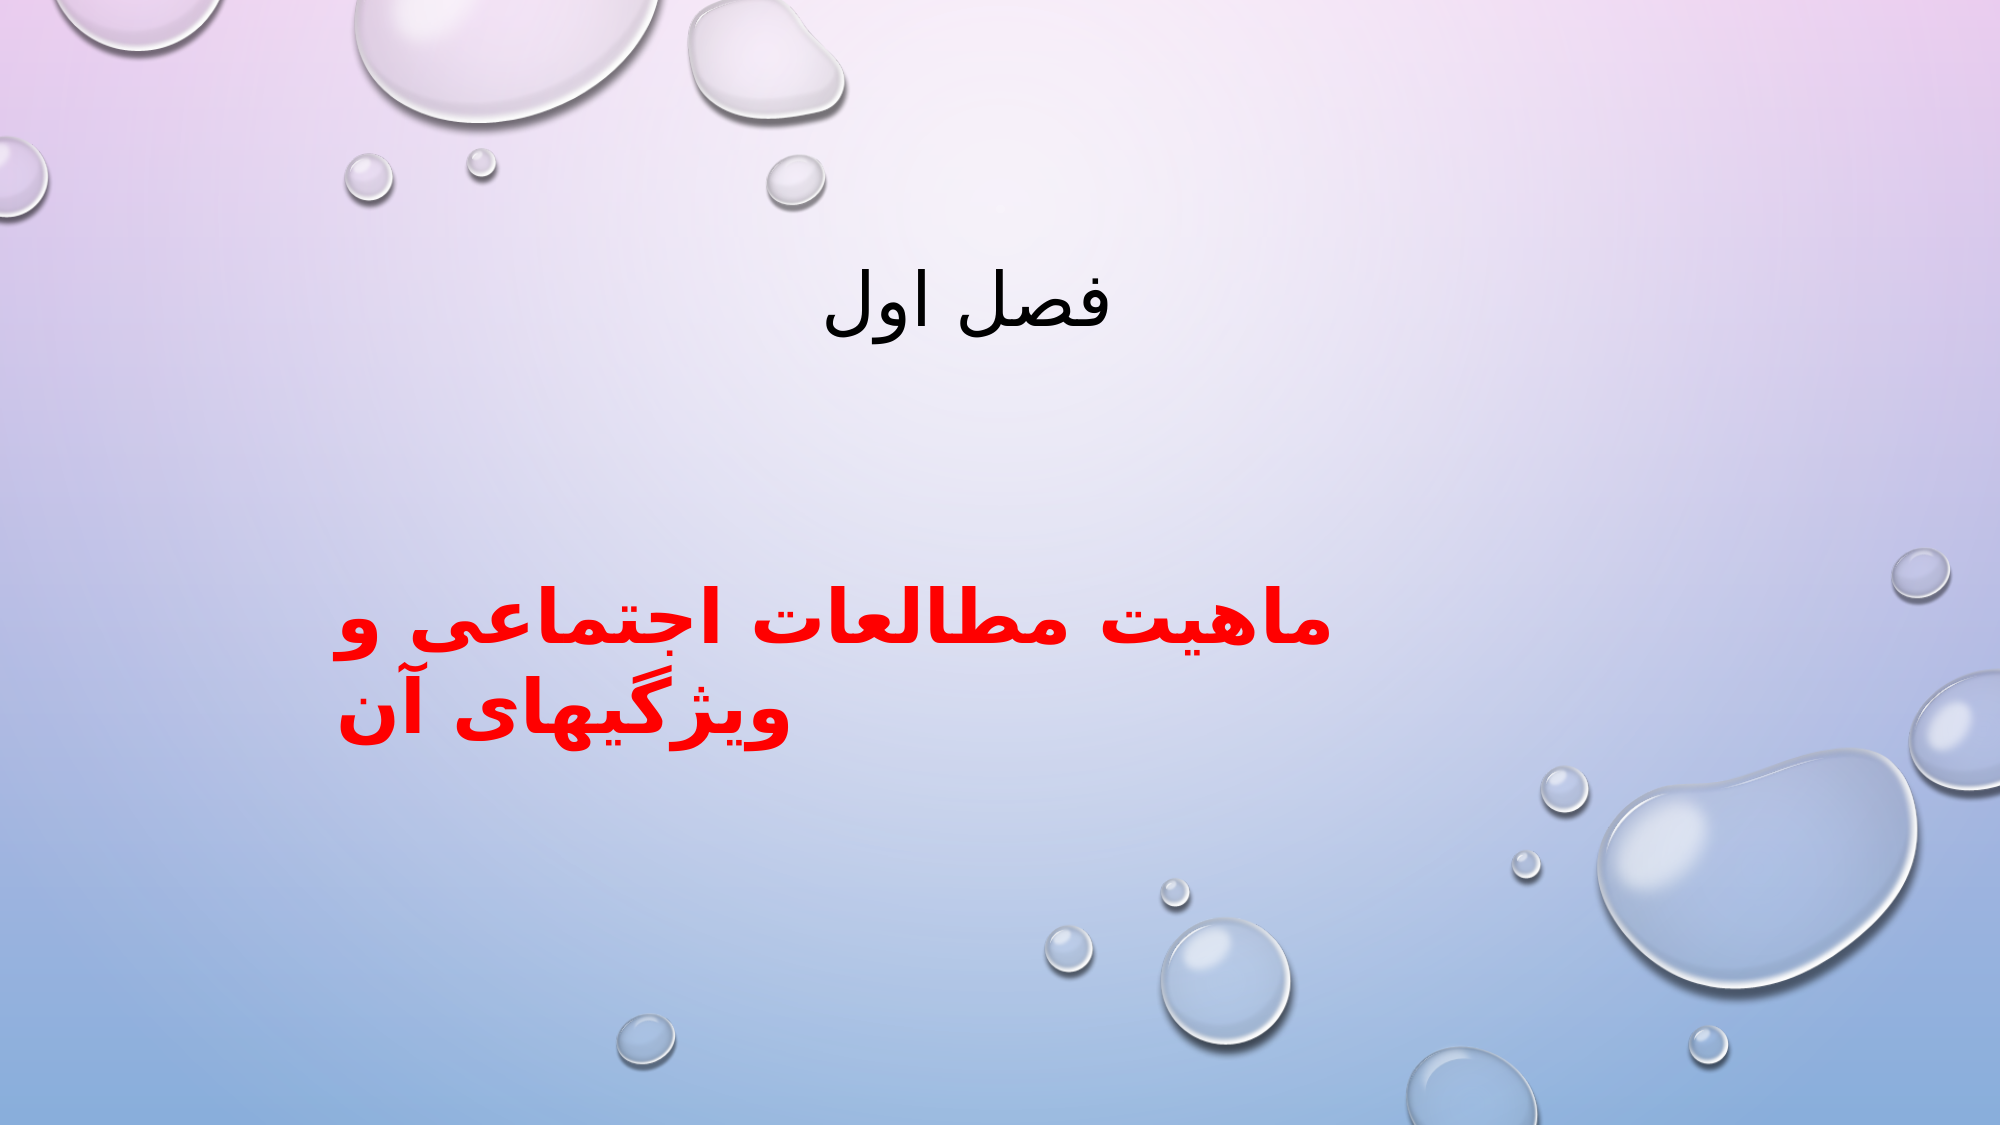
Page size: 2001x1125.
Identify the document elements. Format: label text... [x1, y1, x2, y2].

text_box ماهيت مطالعات اجتماعی و ويژگیهای آن [321, 561, 1644, 846]
picture [0, 0, 2000, 1125]
text_box فصل اول [704, 244, 1231, 440]
